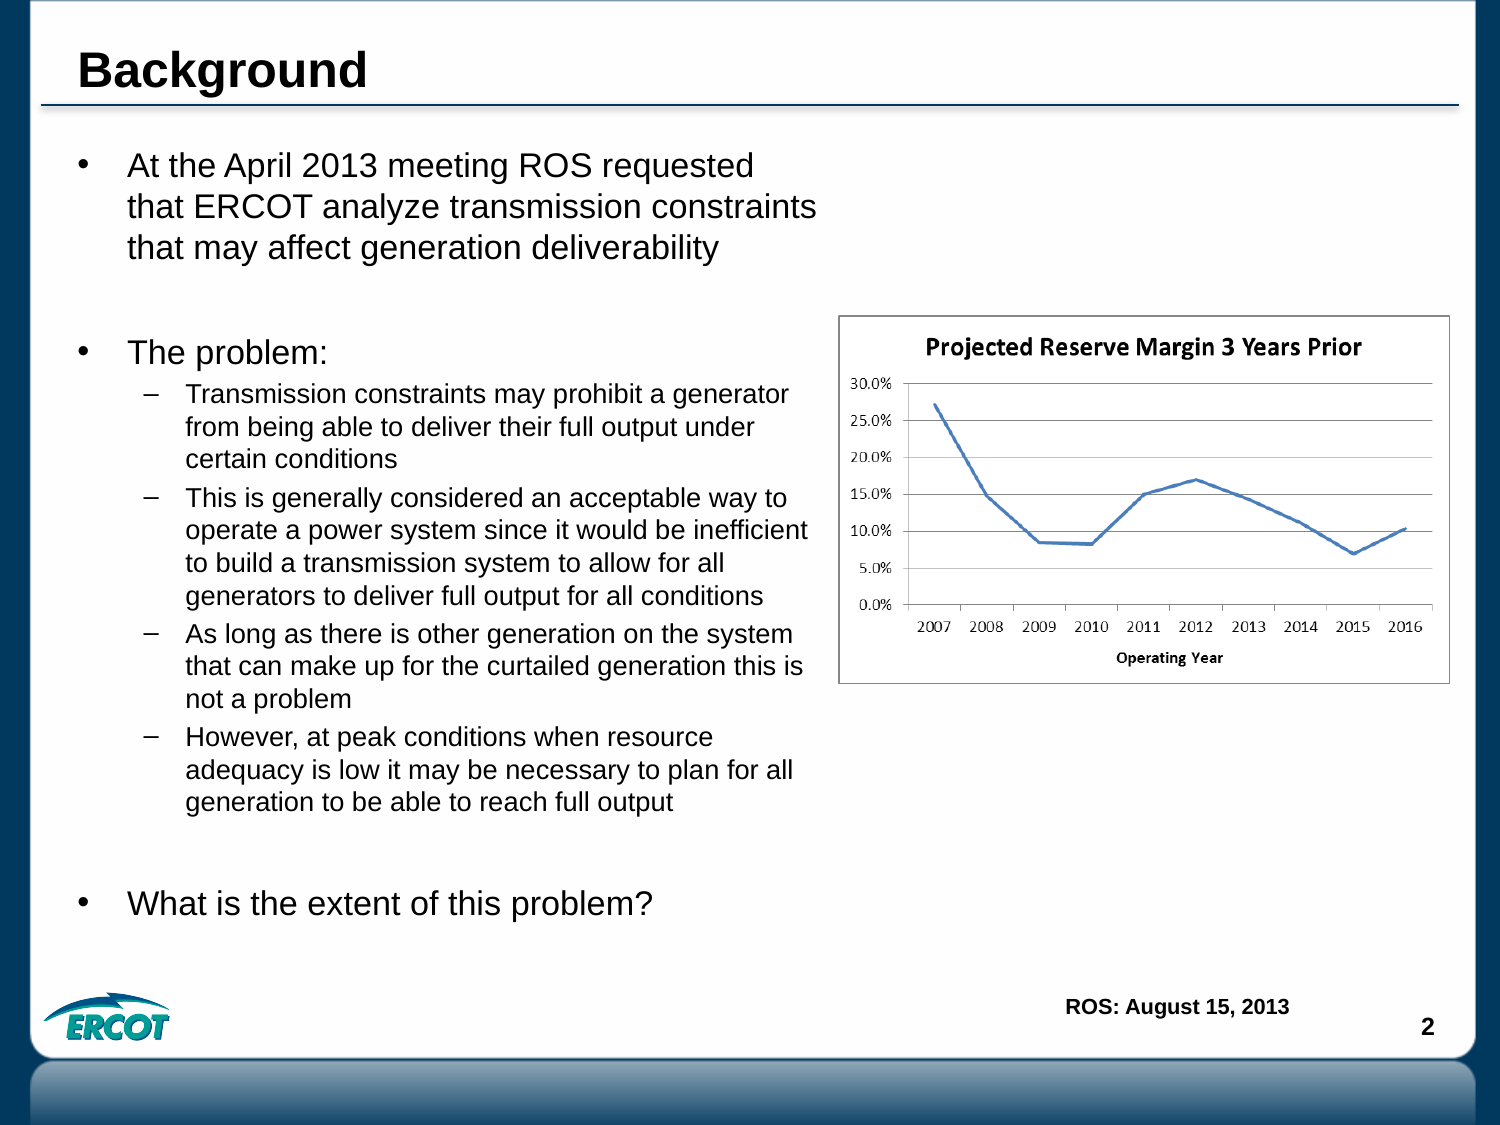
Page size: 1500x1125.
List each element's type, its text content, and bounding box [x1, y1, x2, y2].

title Background [62, 29, 1450, 106]
list At the April 2013 meeting ROS requested that ERCOT analyze transmission constraints that may affect generation deliverability The problem: Transmission constraints may prohibit a generator from being able to deliver their full output under certain conditions This is generally considered an acceptable way to operate a power system since it would be inefficient to build a transmission system to allow for all generators to deliver full output for all conditions As long as there is other generation on the system that can make up for the curtailed generation this is not a problem However, at peak conditions when resource adequacy is low it may be necessary to plan for all generation to be able to reach full output What is the extent of this problem? [62, 135, 836, 976]
picture [0, 0, 1500, 1125]
